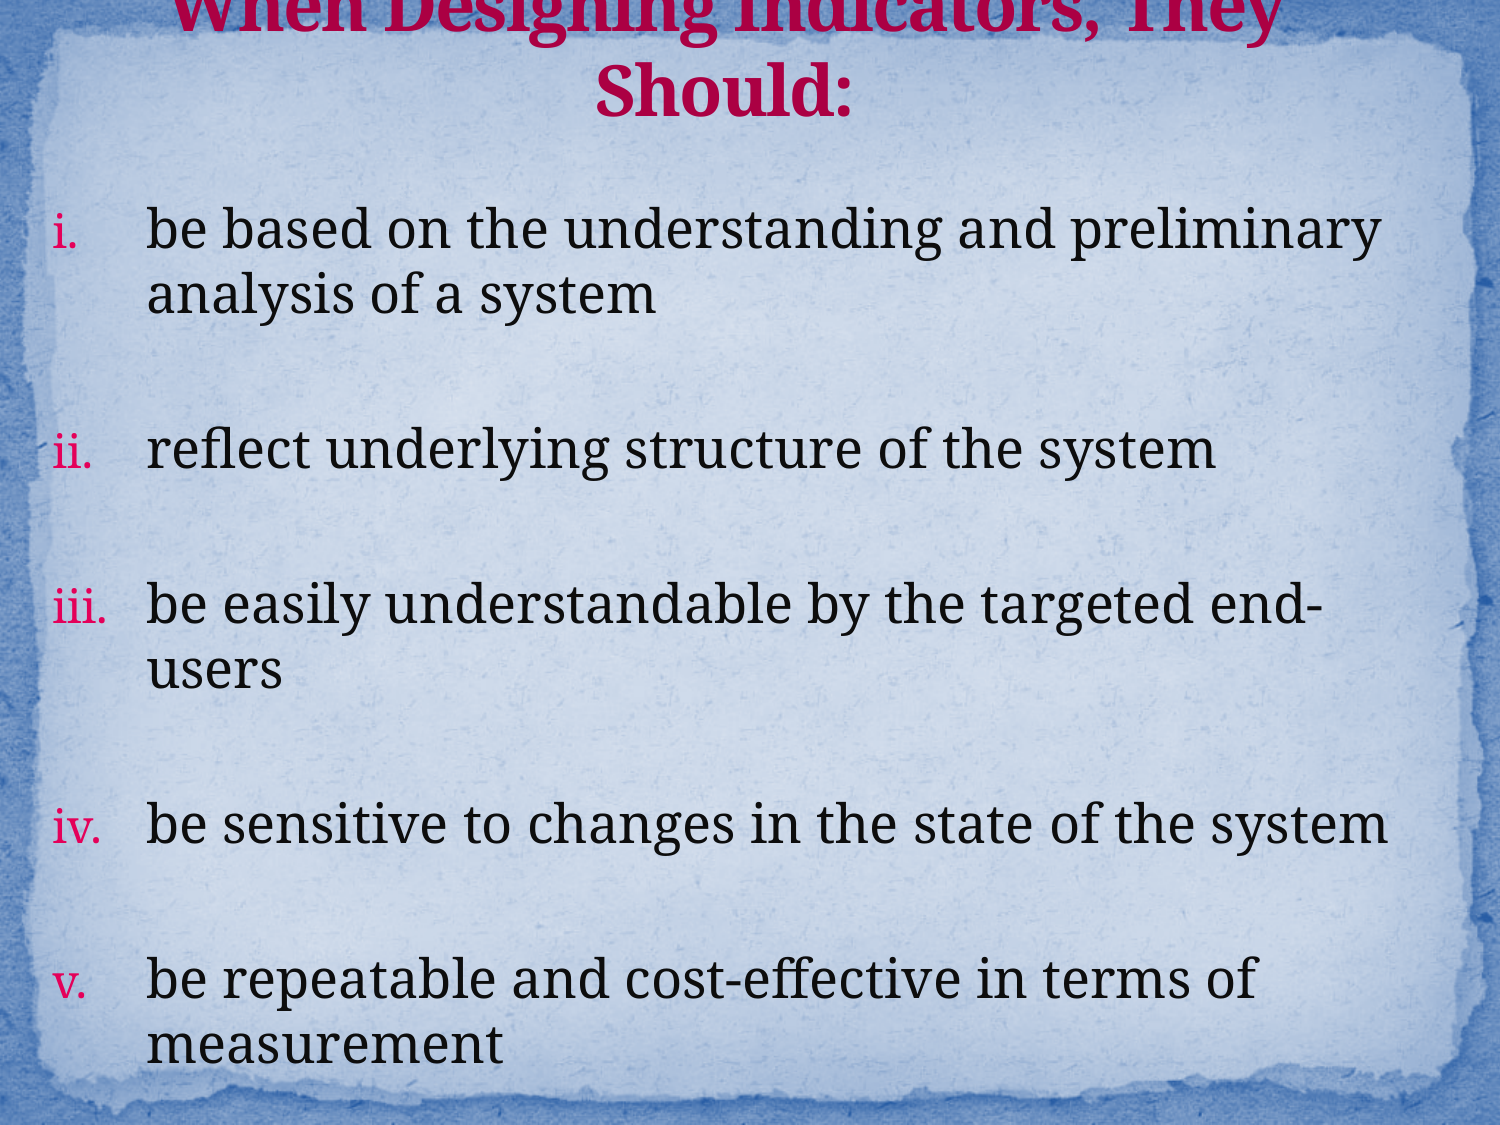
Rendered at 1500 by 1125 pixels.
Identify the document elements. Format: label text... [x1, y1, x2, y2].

list be based on the understanding and preliminary analysis of a system reflect underlying structure of the system be easily understandable by the targeted end-users be sensitive to changes in the state of the system be repeatable and cost-effective in terms of measurement [37, 187, 1450, 938]
title When Designing Indicators, They Should: [49, 0, 1400, 138]
